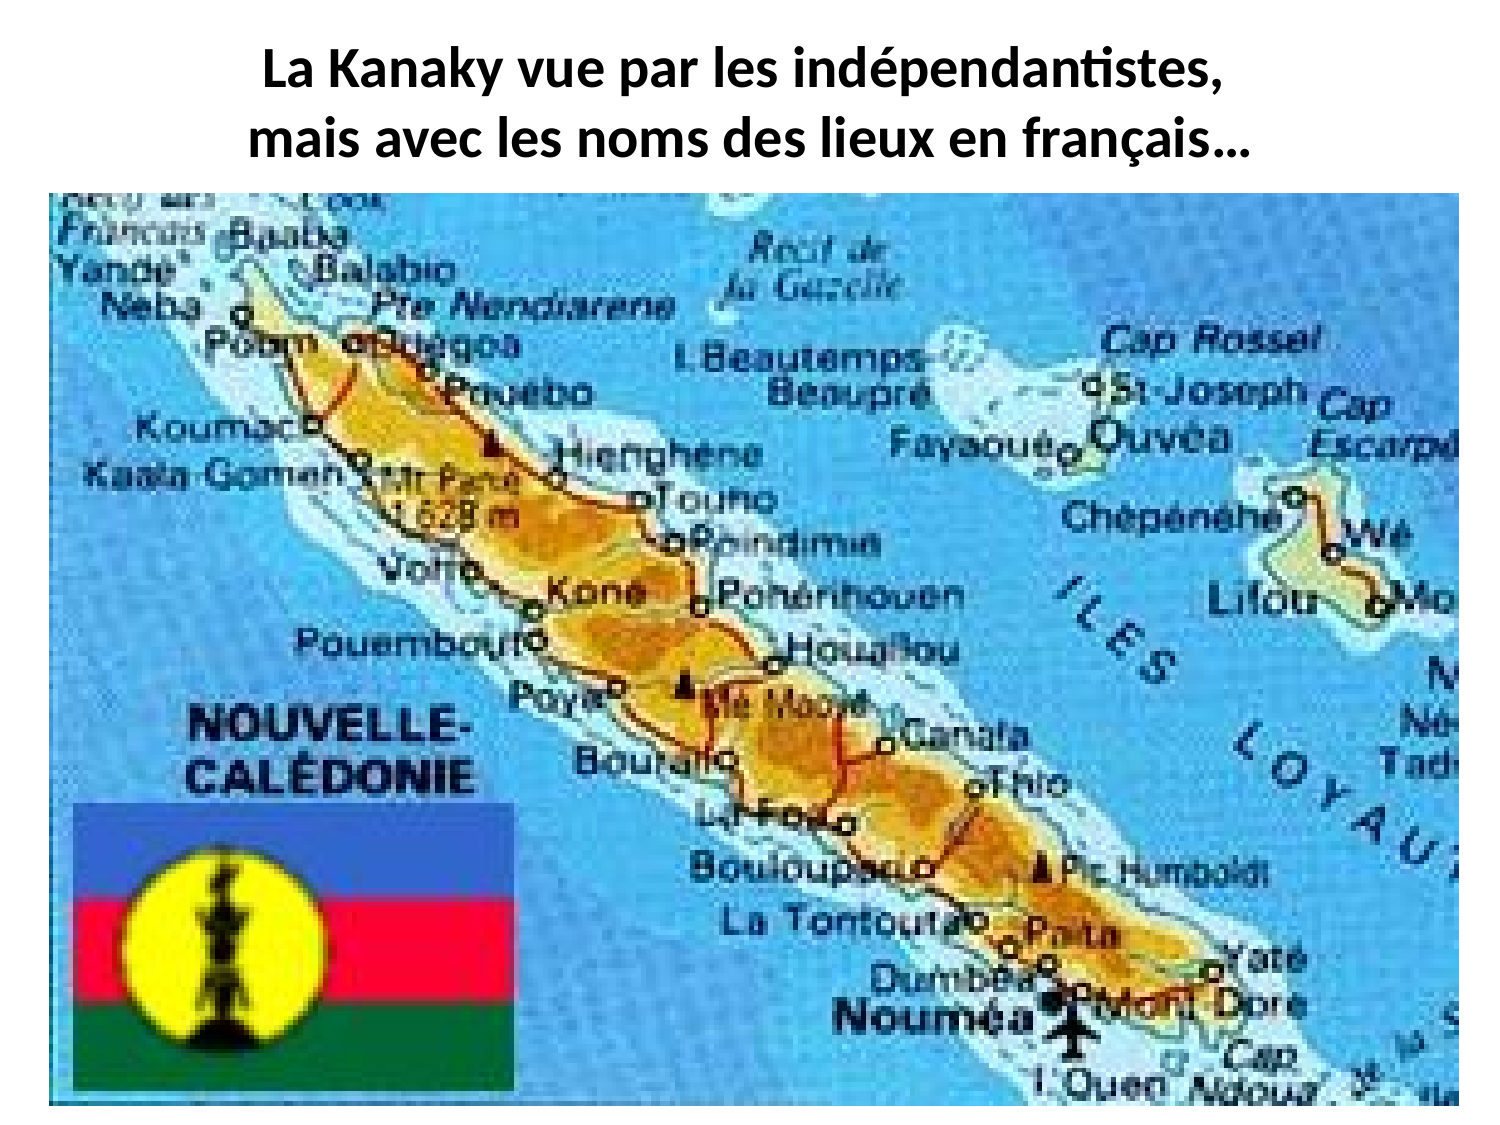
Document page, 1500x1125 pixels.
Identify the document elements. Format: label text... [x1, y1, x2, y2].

picture [48, 193, 1459, 1106]
title La Kanaky vue par les indépendantistes, mais avec les noms des lieux en français… [75, 5, 1425, 191]
